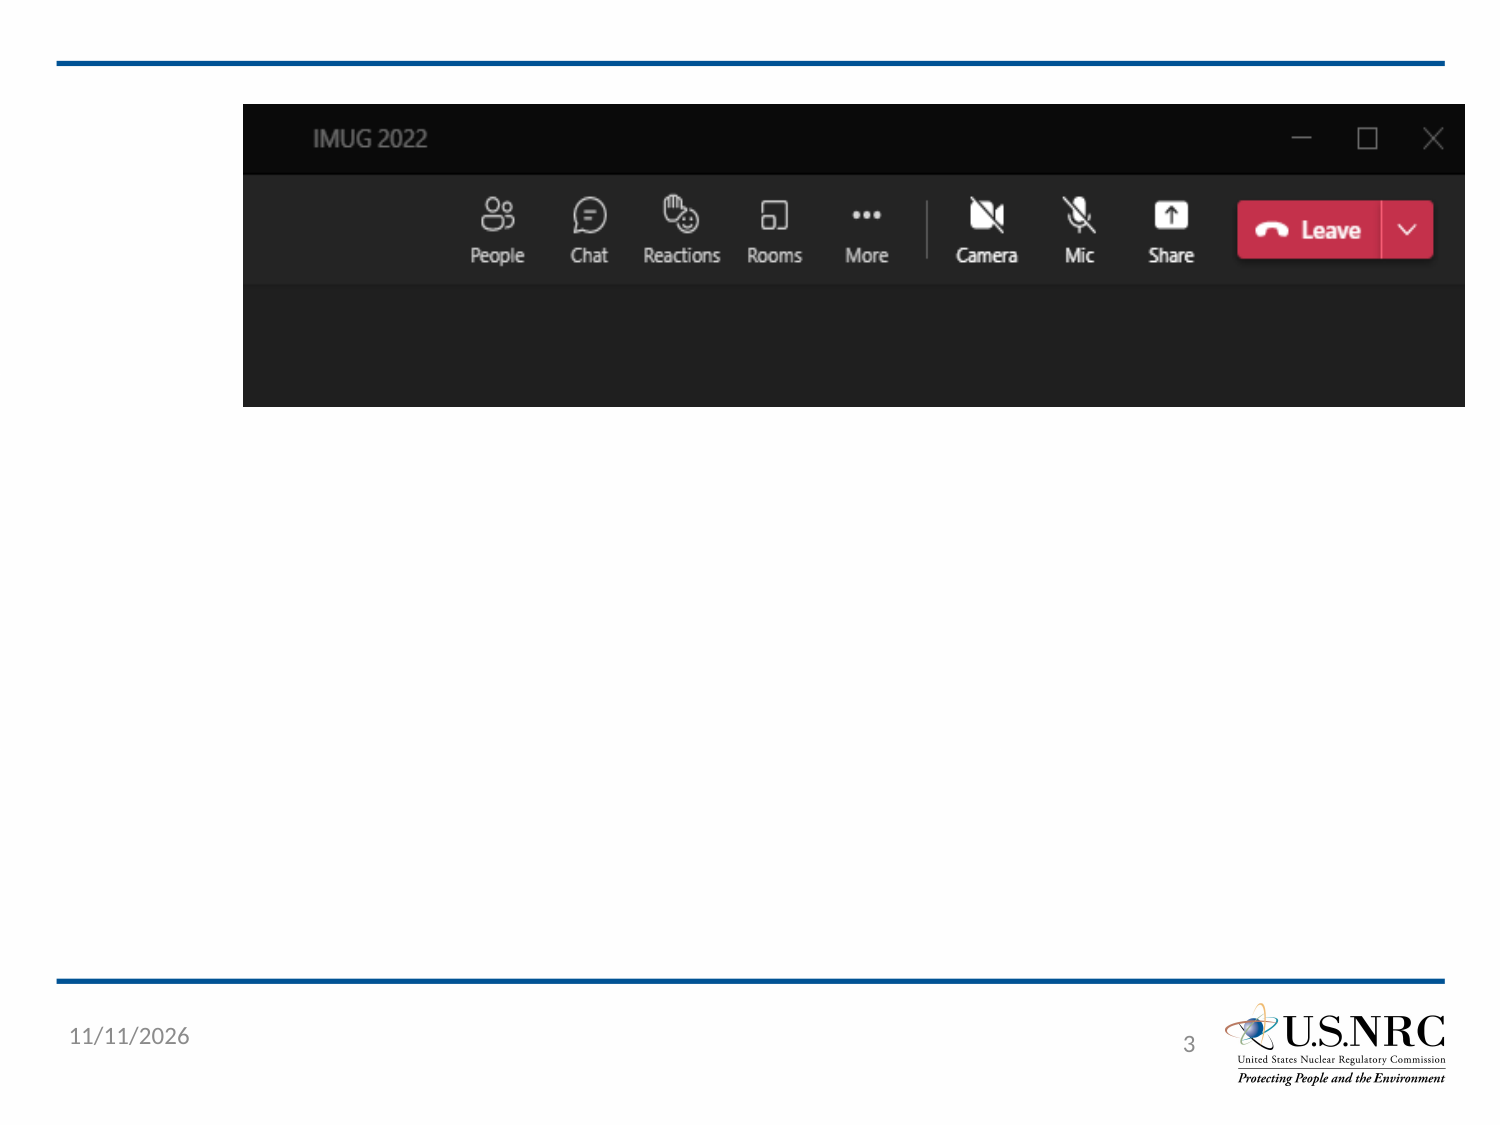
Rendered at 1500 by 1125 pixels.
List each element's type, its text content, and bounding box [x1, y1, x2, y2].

slide_number 3 [1030, 1012, 1211, 1073]
picture [0, 0, 1500, 1125]
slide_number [53, 1004, 404, 1065]
